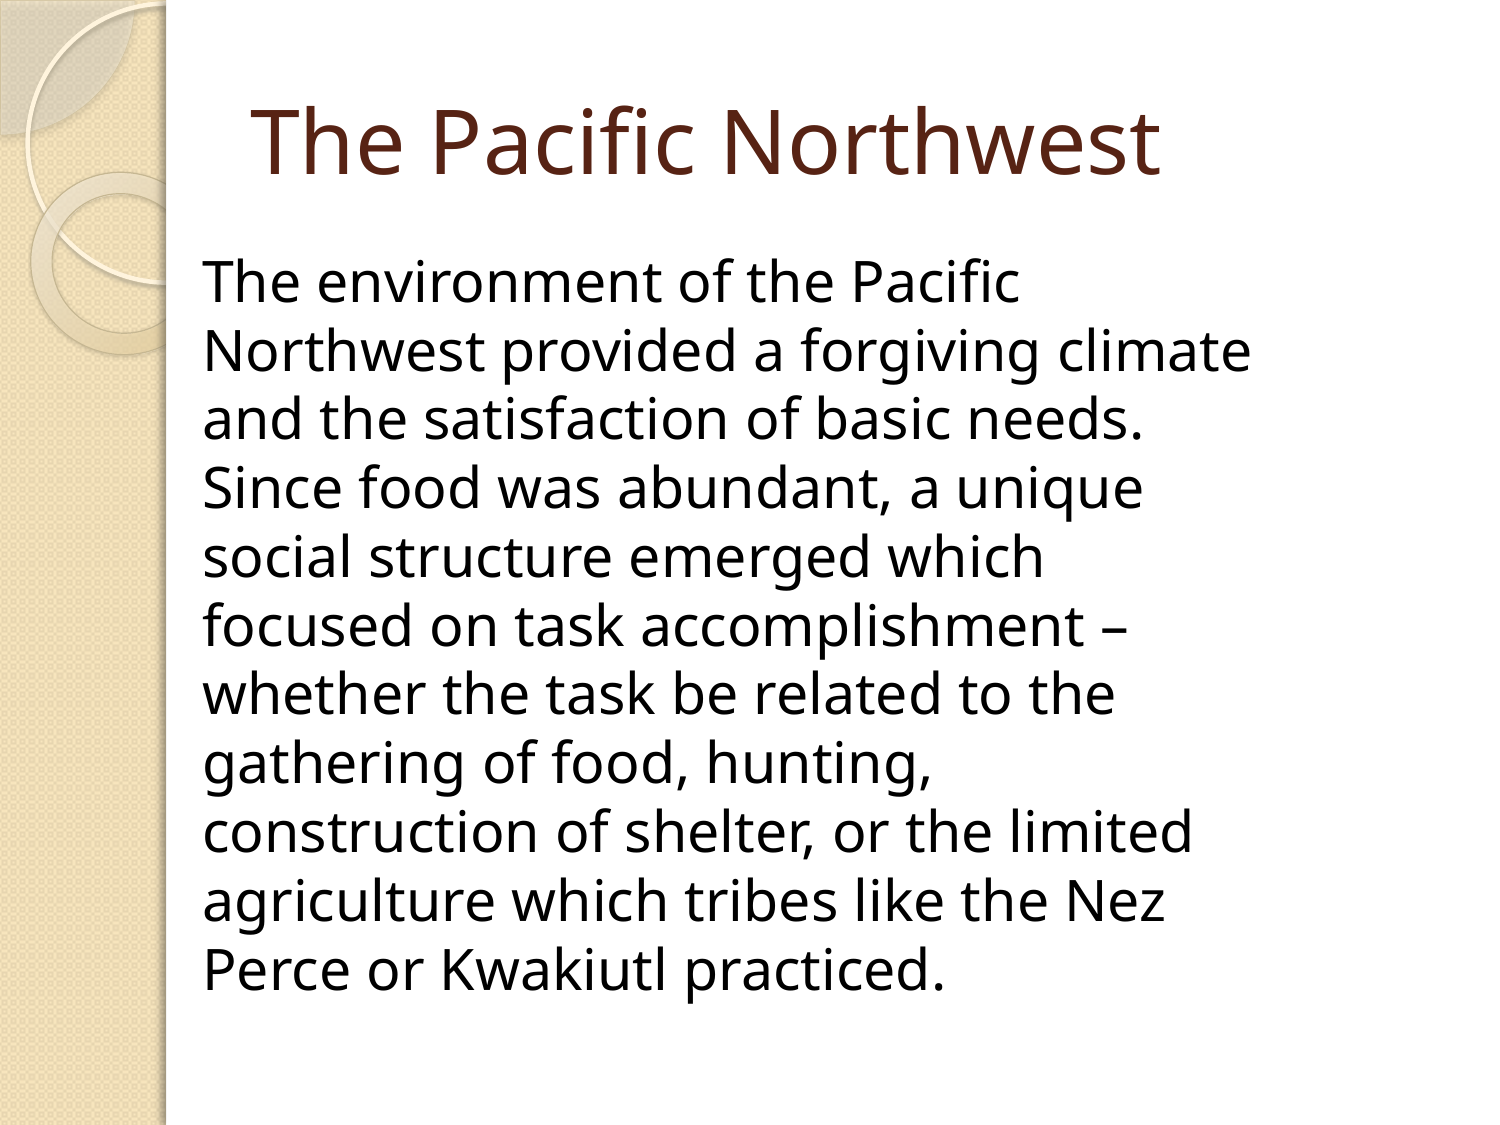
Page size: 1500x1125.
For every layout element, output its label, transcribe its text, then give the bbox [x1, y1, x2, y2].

title The Pacific Northwest [235, 45, 1466, 233]
list The environment of the Pacific Northwest provided a forgiving climate and the satisfaction of basic needs. Since food was abundant, a unique social structure emerged which focused on task accomplishment – whether the task be related to the gathering of food, hunting, construction of shelter, or the limited agriculture which tribes like the Nez Perce or Kwakiutl practiced. [174, 237, 1288, 1025]
